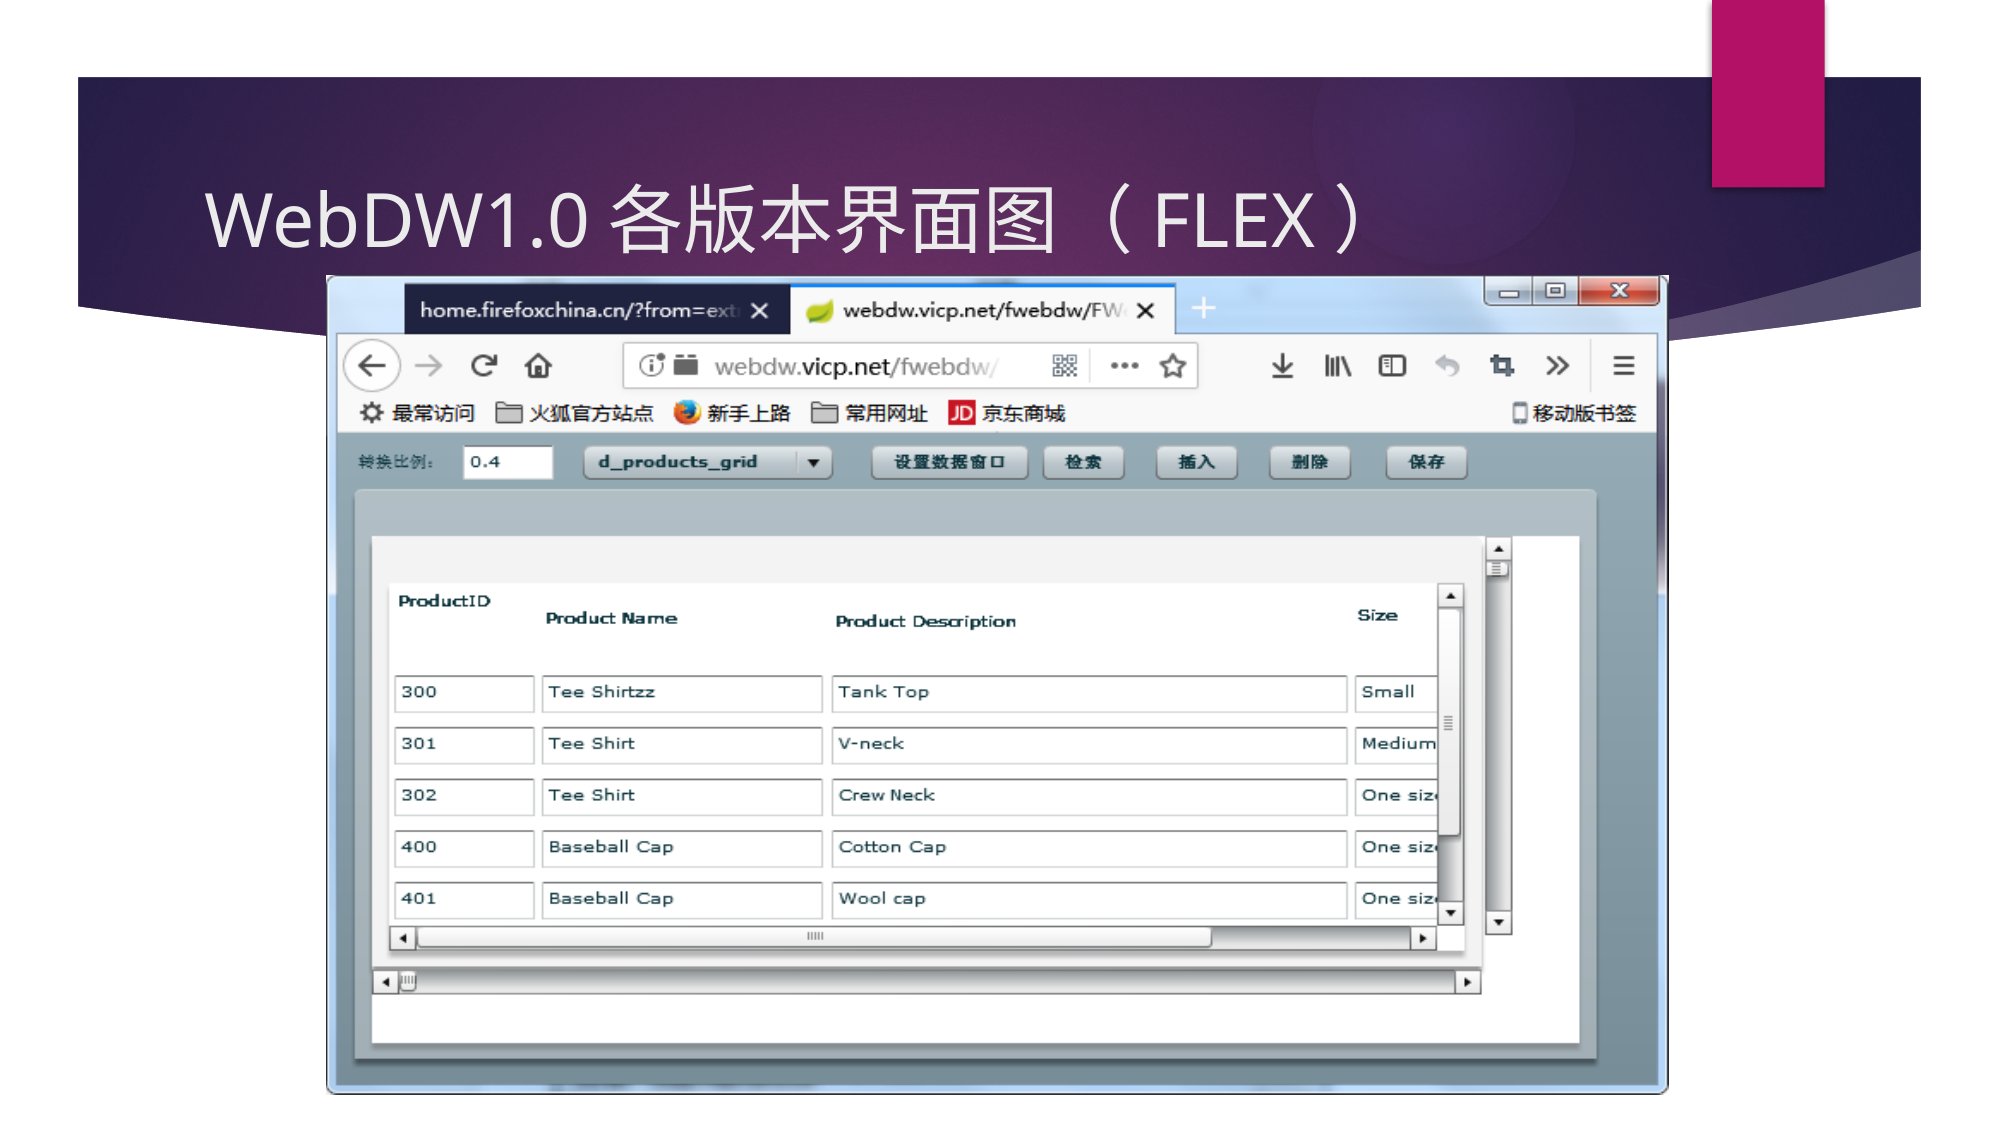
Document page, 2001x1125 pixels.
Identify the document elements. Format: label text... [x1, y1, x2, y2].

title WebDW1.0各版本界面图（FLEX） [189, 159, 1627, 276]
picture [326, 275, 1670, 1095]
